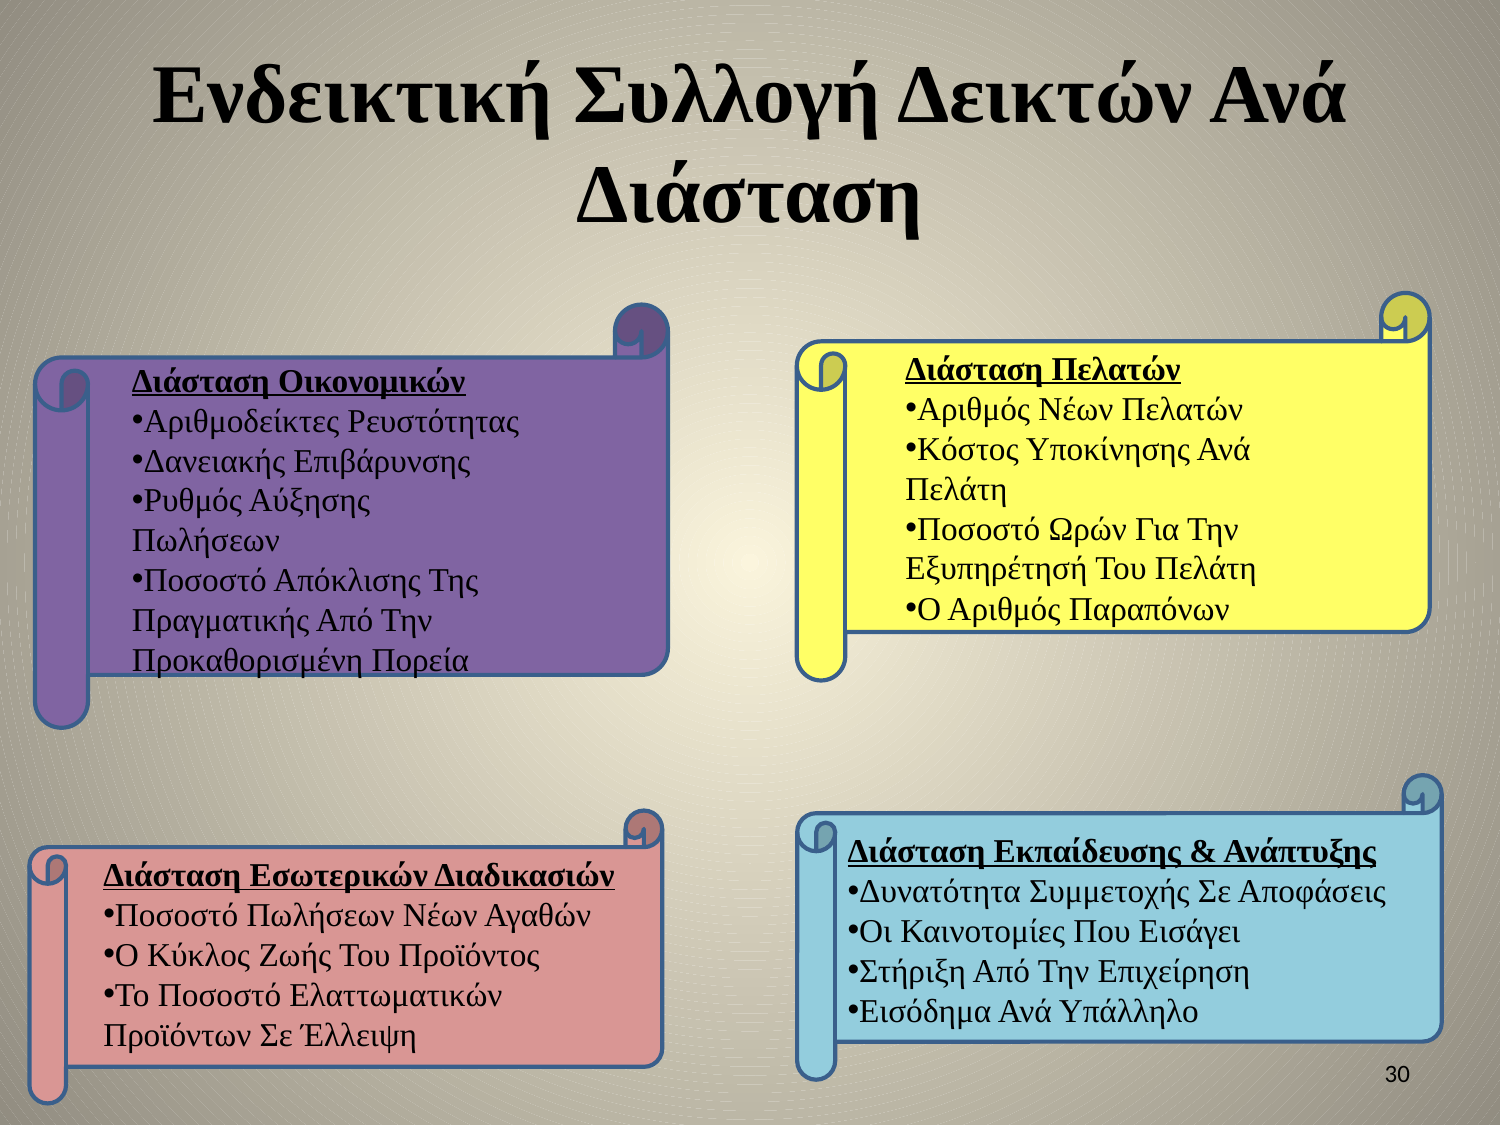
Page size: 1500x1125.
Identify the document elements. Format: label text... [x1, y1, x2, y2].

title Ενδεικτική Συλλογή Δεικτών Ανά Διάσταση [75, 45, 1425, 233]
text_box [27, 808, 665, 1106]
text_box [32, 355, 117, 730]
text_box Διάσταση Πελατών Αριθμός Νέων Πελατών Κόστος Υποκίνησης Ανά Πελάτη Ποσοστό Ωρών Για Την Εξυπηρέτησή Του Πελάτη Ο Αριθμός Παραπόνων [890, 339, 1313, 634]
text_box [795, 773, 1444, 1082]
text_box [539, 302, 671, 677]
text_box Διάσταση Οικονομικών Αριθμοδείκτες Ρευστότητας Δανειακής Επιβάρυνσης Ρυθμός Αύξησης Πωλήσεων Ποσοστό Απόκλισης Της Πραγματικής Από Την Προκαθορισμένη Πορεία [117, 351, 539, 686]
text_box Διάσταση Εσωτερικών Διαδικασιών Ποσοστό Πωλήσεων Νέων Αγαθών Ο Κύκλος Ζωής Του Προϊόντος Το Ποσοστό Ελαττωματικών Προϊόντων Σε Έλλειψη [88, 845, 640, 1061]
text_box [794, 290, 1432, 683]
text_box Διάσταση Εκπαίδευσης & Ανάπτυξης Δυνατότητα Συμμετοχής Σε Αποφάσεις Οι Καινοτομίες Που Εισάγει Στήριξη Από Την Επιχείρηση Εισόδημα Ανά Υπάλληλο [832, 822, 1454, 1037]
slide_number 30 [1074, 1042, 1425, 1103]
